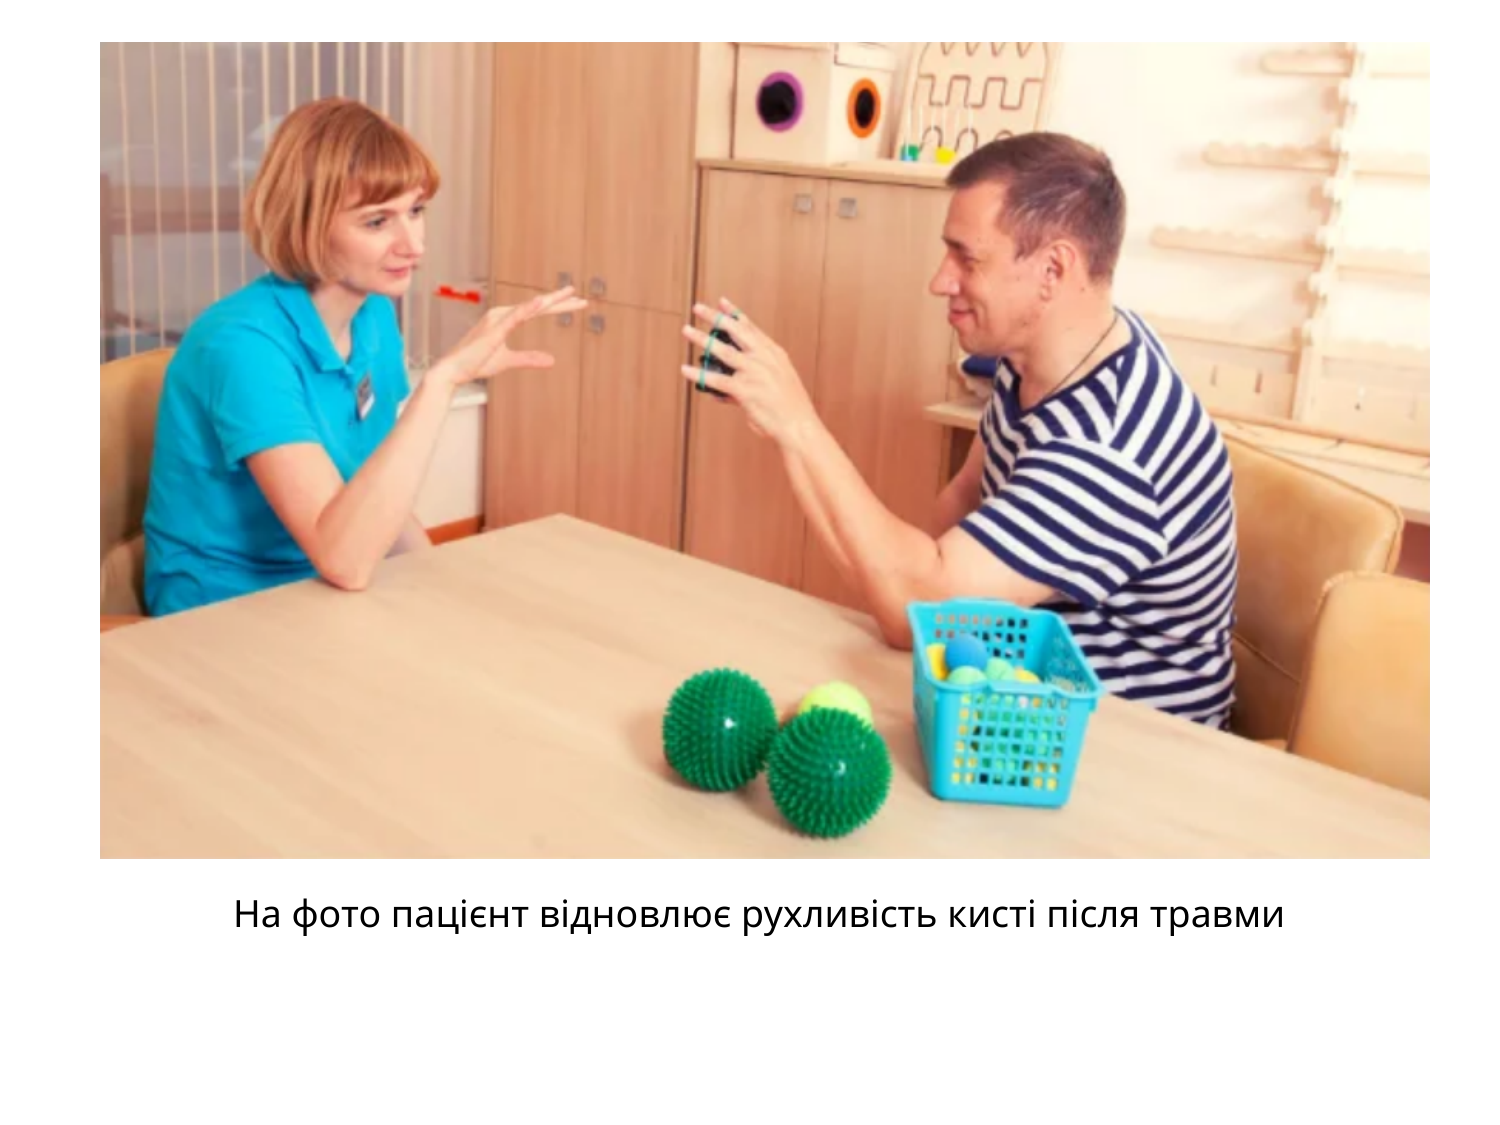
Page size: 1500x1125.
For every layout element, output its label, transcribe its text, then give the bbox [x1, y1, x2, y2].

text_box На фото пацієнт відновлює рухливість кисті після травми [218, 882, 1353, 943]
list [100, 42, 1430, 859]
